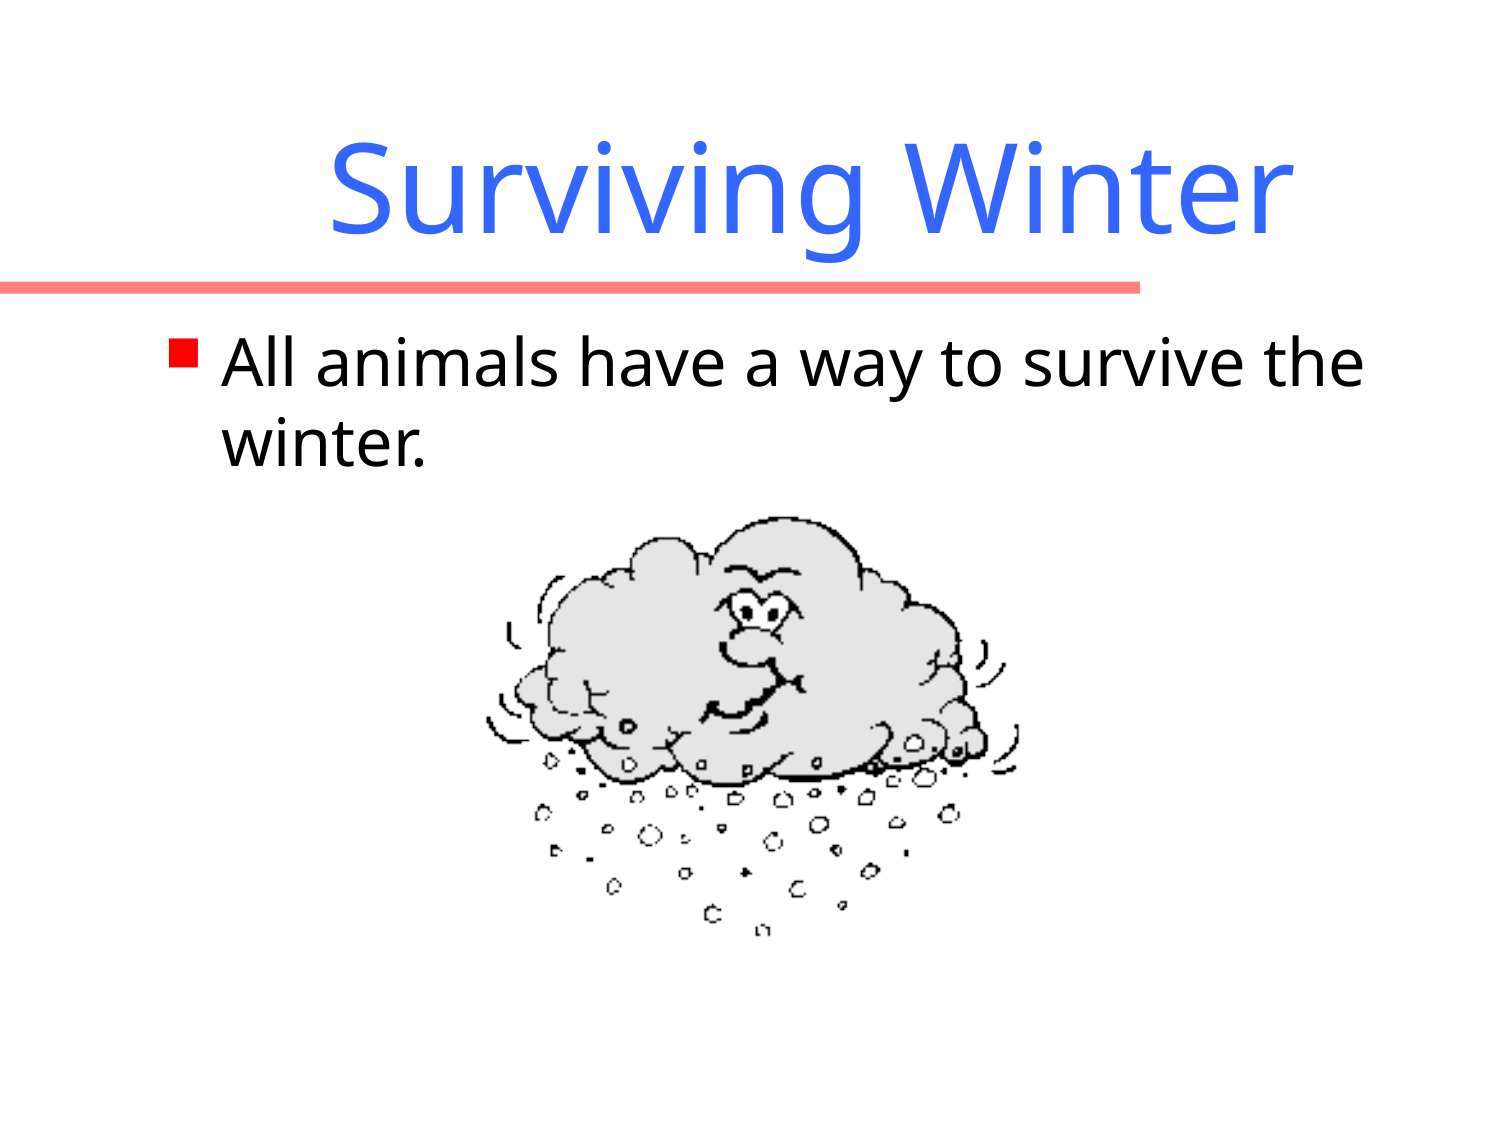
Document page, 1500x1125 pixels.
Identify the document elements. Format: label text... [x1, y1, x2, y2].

list All animals have a way to survive the winter. [149, 312, 1481, 1001]
title Surviving Winter [142, 101, 1483, 267]
picture [474, 512, 1026, 951]
